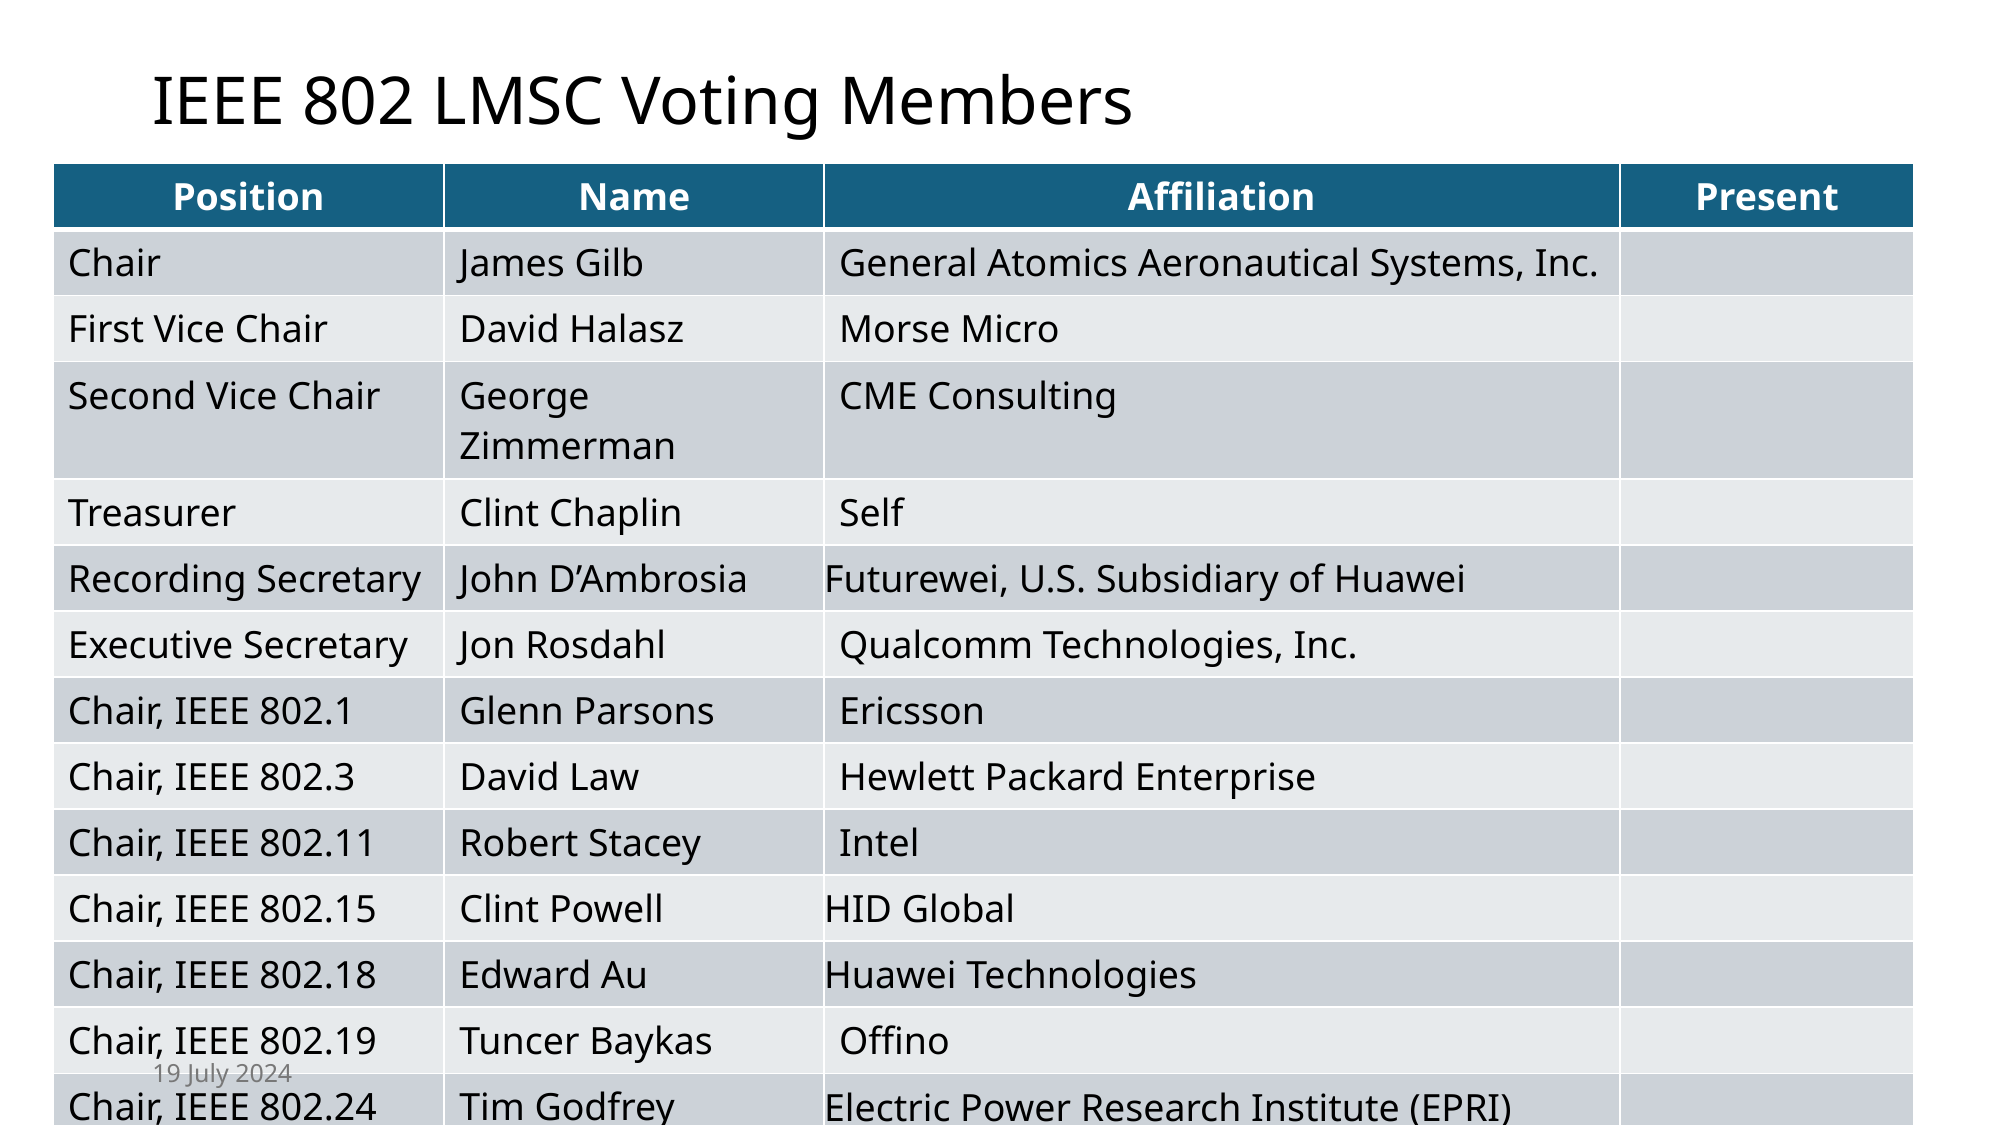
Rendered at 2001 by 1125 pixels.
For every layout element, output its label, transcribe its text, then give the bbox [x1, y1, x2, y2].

table_cell George Zimmerman [445, 362, 823, 478]
table_cell Chair, IEEE 802.24 [54, 1074, 443, 1125]
table_cell David Halasz [445, 296, 823, 361]
table_cell Chair, IEEE 802.19 [54, 1008, 443, 1073]
table_cell Ericsson [825, 678, 1619, 742]
table_cell [1621, 612, 1913, 676]
table_header Name [445, 164, 823, 227]
table_cell Executive Secretary [54, 612, 443, 676]
table_cell Offino [825, 1008, 1619, 1073]
table_cell Electric Power Research Institute (EPRI) Blind Creek Associates [825, 1074, 1619, 1125]
table_cell Clint Chaplin [445, 480, 823, 544]
table_cell Robert Stacey [445, 810, 823, 874]
table_header Affiliation [825, 164, 1619, 227]
table_cell [1621, 296, 1913, 361]
table_cell John D’Ambrosia [445, 546, 823, 610]
footer ec-24-0181-00-00EC [662, 1042, 1338, 1103]
table_cell [1621, 362, 1913, 478]
table_cell [1621, 1074, 1913, 1125]
table_cell Recording Secretary [54, 546, 443, 610]
table_header Present [1621, 164, 1913, 227]
table_cell Chair, IEEE 802.15 [54, 876, 443, 940]
table_cell David Law [445, 744, 823, 808]
table_cell Treasurer [54, 480, 443, 544]
table_cell [1621, 876, 1913, 940]
table_cell First Vice Chair [54, 296, 443, 361]
table_cell Second Vice Chair [54, 362, 443, 478]
table_cell [1621, 942, 1913, 1006]
table_cell Glenn Parsons [445, 678, 823, 742]
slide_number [137, 1042, 588, 1103]
table_cell [1621, 1008, 1913, 1073]
table_cell Self [825, 480, 1619, 544]
table_cell Edward Au [445, 942, 823, 1006]
table_cell Morse Micro [825, 296, 1619, 361]
table_cell Tim Godfrey Ben Rolfe (VC) [445, 1074, 823, 1125]
title IEEE 802 LMSC Voting Members [137, 59, 1863, 147]
table_cell Chair, IEEE 802.3 [54, 744, 443, 808]
table_cell HID Global [825, 876, 1619, 940]
table_cell [1621, 546, 1913, 610]
table_cell [1621, 232, 1913, 295]
slide_number 2 [1412, 1042, 1863, 1103]
table_cell Jon Rosdahl [445, 612, 823, 676]
table_cell [1621, 678, 1913, 742]
table_cell Chair [54, 232, 443, 295]
table_cell Chair, IEEE 802.11 [54, 810, 443, 874]
table_cell Futurewei, U.S. Subsidiary of Huawei [825, 546, 1619, 610]
table_cell Chair, IEEE 802.1 [54, 678, 443, 742]
table_header Position [54, 164, 443, 227]
table_cell [1621, 744, 1913, 808]
table_cell [1621, 480, 1913, 544]
table_cell Chair, IEEE 802.18 [54, 942, 443, 1006]
table_cell Tuncer Baykas [445, 1008, 823, 1073]
table_cell Qualcomm Technologies, Inc. [825, 612, 1619, 676]
table_cell Hewlett Packard Enterprise [825, 744, 1619, 808]
table_cell CME Consulting [825, 362, 1619, 478]
table_cell [1621, 810, 1913, 874]
table_cell Huawei Technologies [825, 942, 1619, 1006]
table_cell James Gilb [445, 232, 823, 295]
table_cell General Atomics Aeronautical Systems, Inc. [825, 232, 1619, 295]
table_cell Clint Powell [445, 876, 823, 940]
table_cell Intel [825, 810, 1619, 874]
